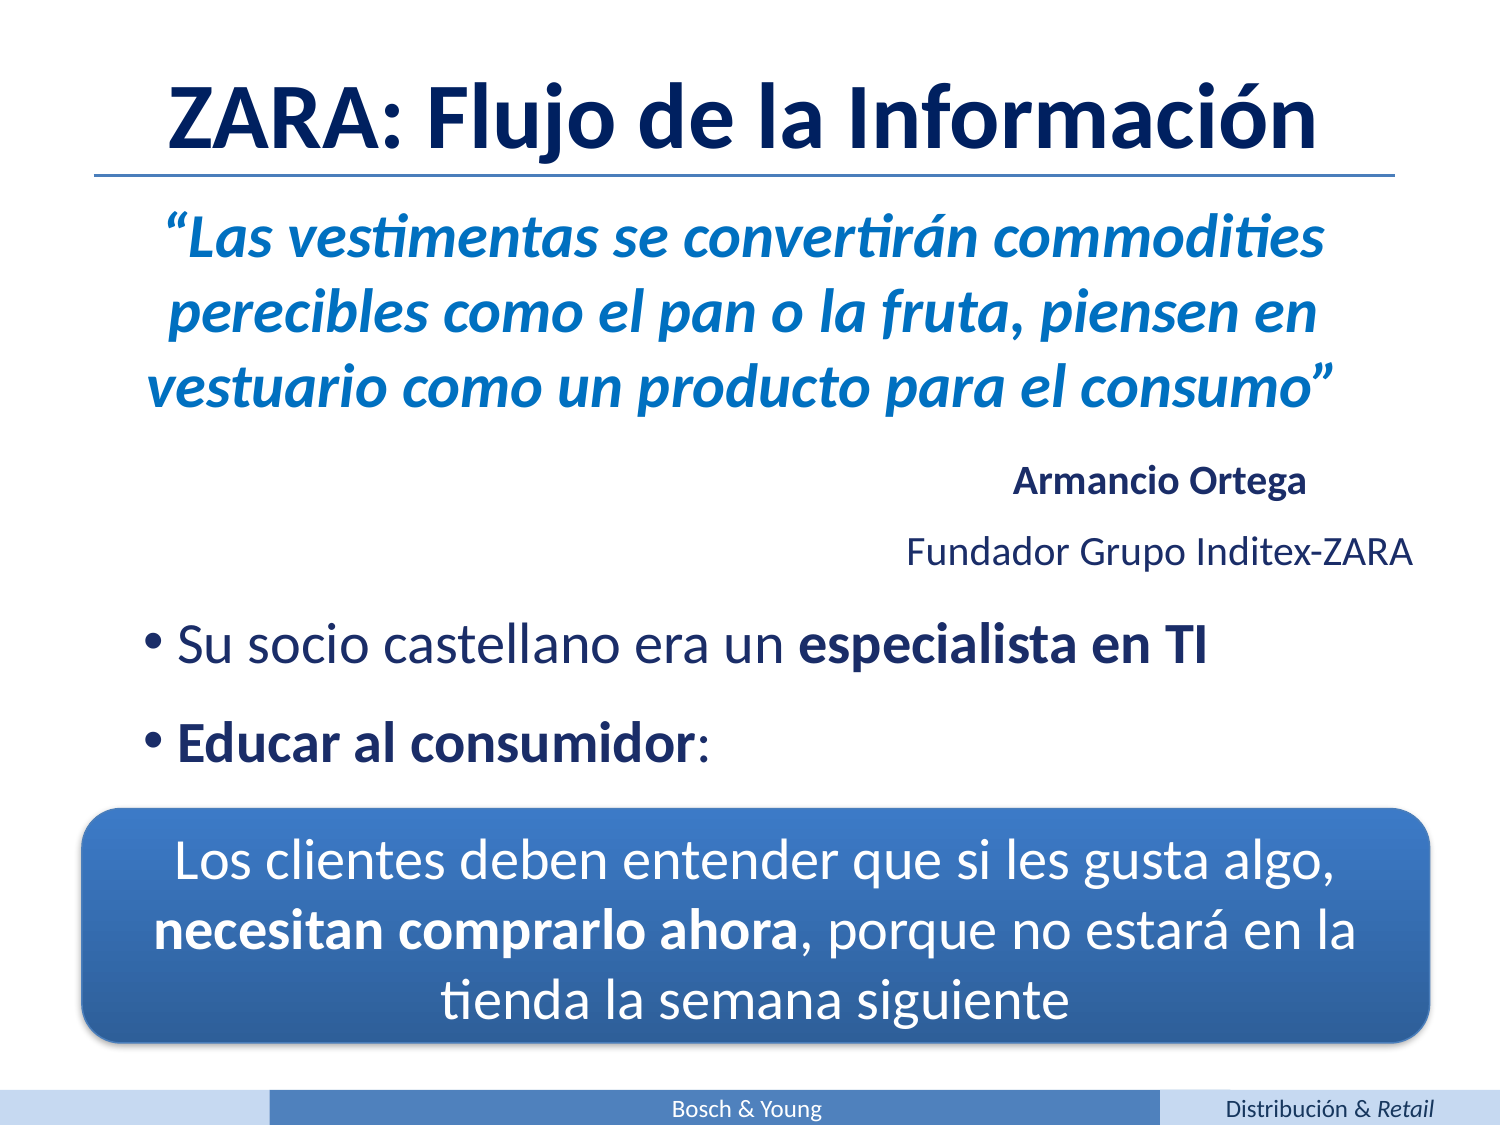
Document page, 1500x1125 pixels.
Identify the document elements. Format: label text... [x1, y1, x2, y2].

text_box Distribución & Retail [1158, 1088, 1500, 1125]
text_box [81, 187, 1454, 587]
text_box [0, 1088, 272, 1125]
text_box ZARA: Flujo de la Información [58, 46, 1430, 175]
text_box Bosch & Young [272, 1088, 1158, 1125]
text_box Su socio castellano era un especialista en TI Educar al consumidor: [128, 597, 1336, 782]
text_box Los clientes deben entender que si les gusta algo, necesitan comprarlo ahora, porque no estará en la tienda la semana siguiente [81, 807, 1431, 1044]
